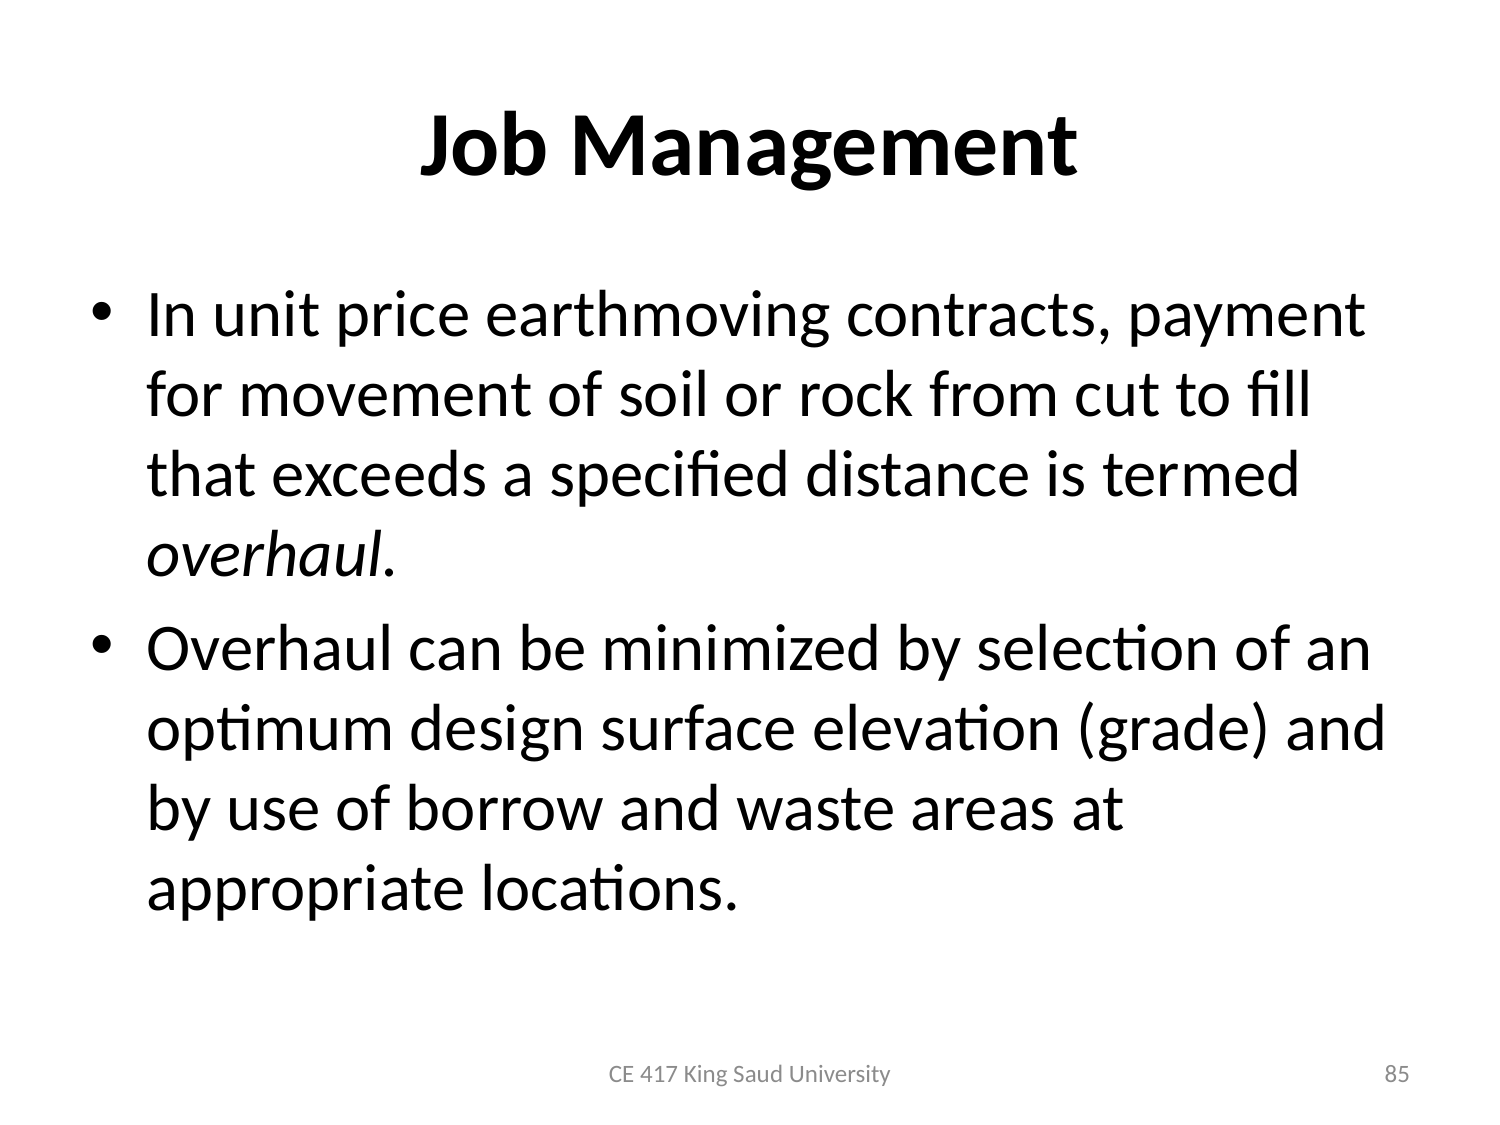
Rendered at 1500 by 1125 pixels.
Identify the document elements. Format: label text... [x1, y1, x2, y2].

title Job Management [75, 45, 1425, 233]
slide_number 85 [1074, 1042, 1425, 1103]
footer CE 417 King Saud University [512, 1042, 988, 1103]
list In unit price earthmoving contracts, payment for movement of soil or rock from cut to fill that exceeds a specified distance is termed overhaul. Overhaul can be minimized by selection of an optimum design surface elevation (grade) and by use of borrow and waste areas at appropriate locations. [75, 262, 1425, 1005]
